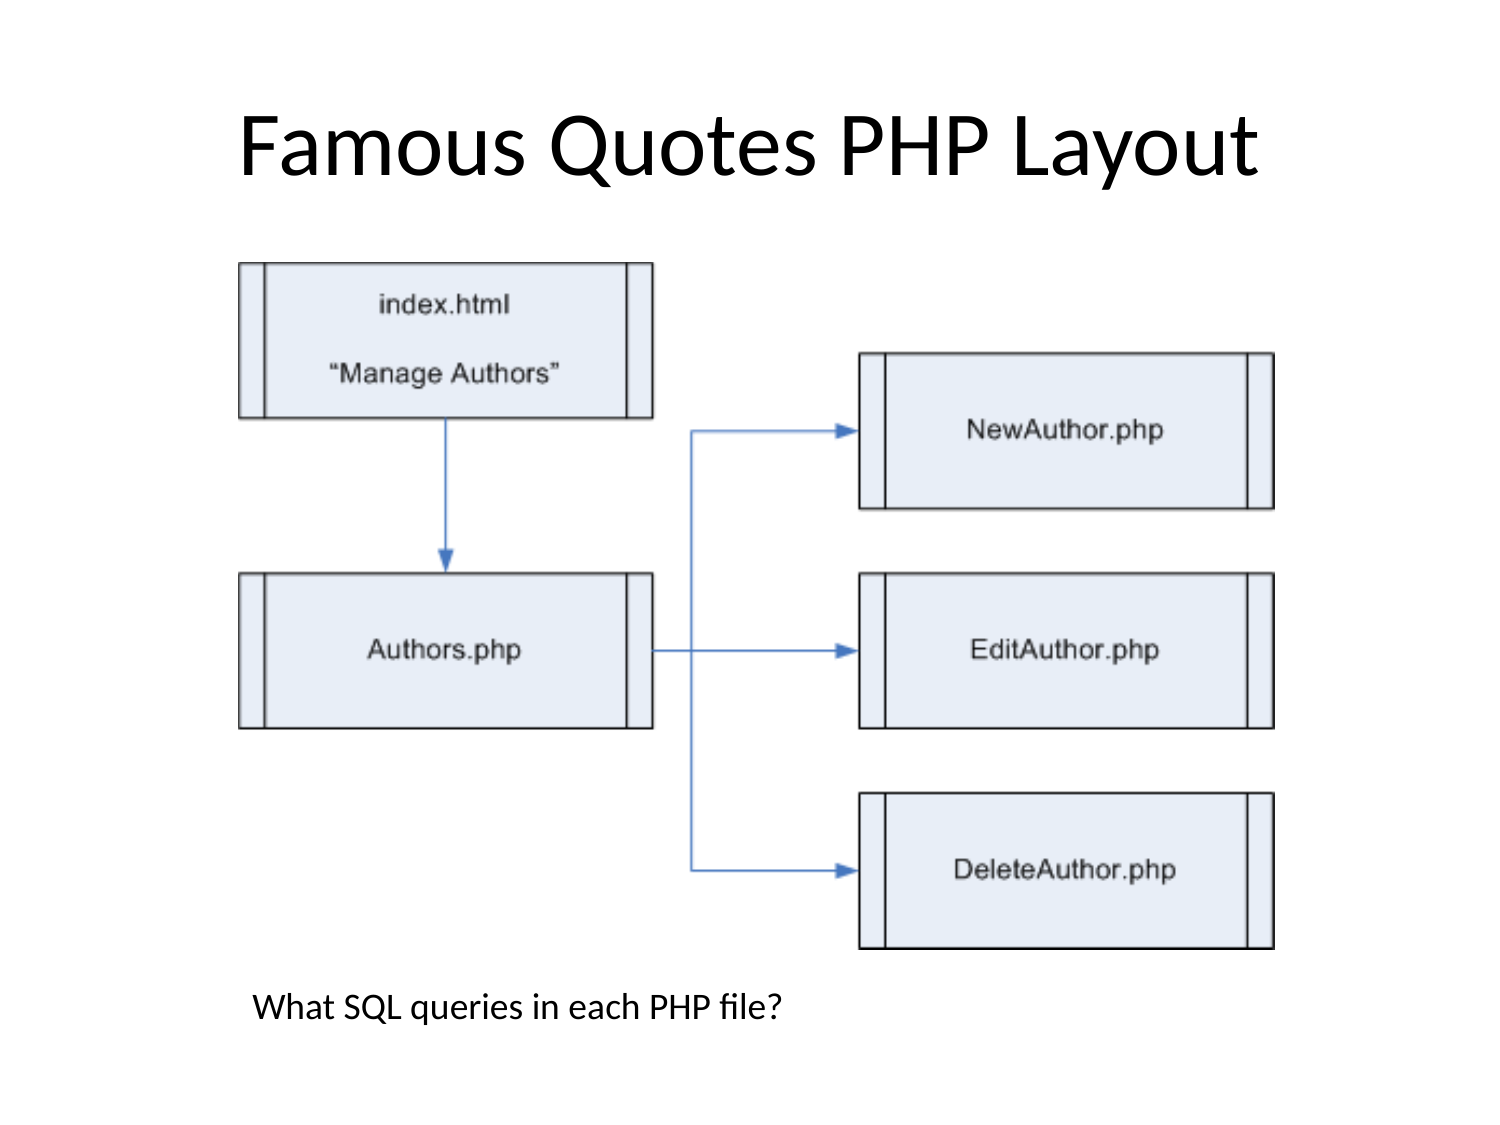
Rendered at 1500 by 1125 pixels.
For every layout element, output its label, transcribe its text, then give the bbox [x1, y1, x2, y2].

text_box What SQL queries in each PHP file? [237, 974, 1263, 1035]
title Famous Quotes PHP Layout [75, 45, 1425, 233]
picture [238, 262, 1276, 951]
